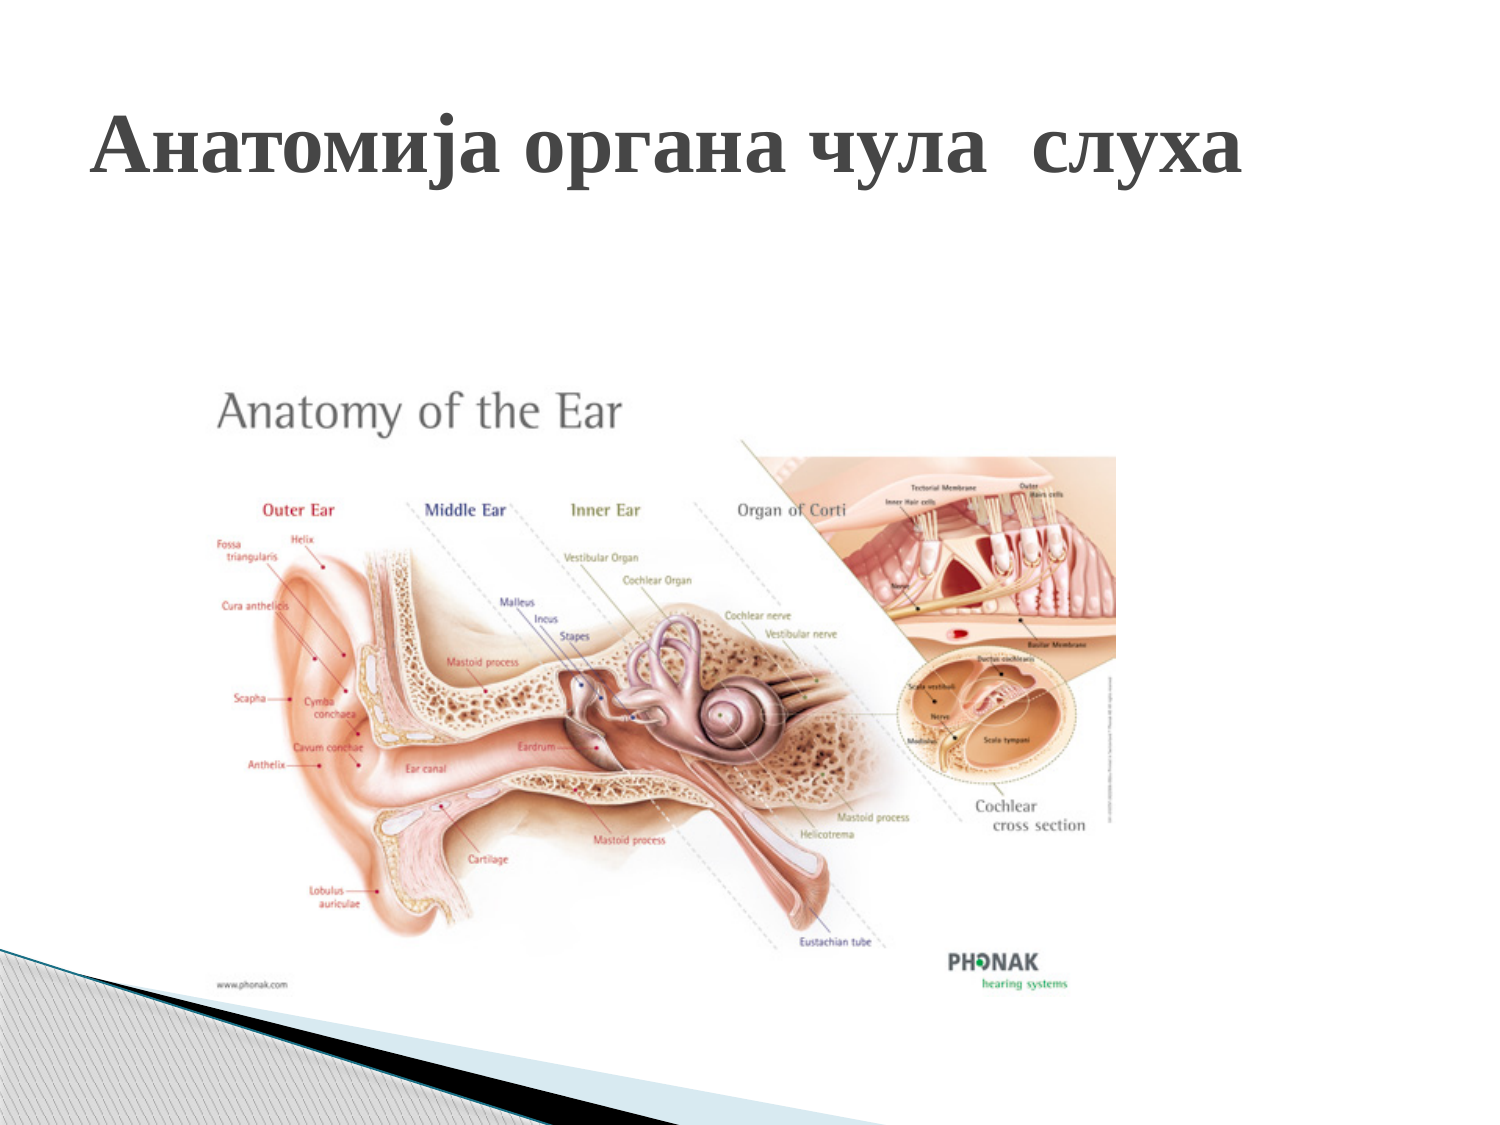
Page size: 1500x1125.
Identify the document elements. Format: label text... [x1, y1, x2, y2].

picture [194, 385, 1116, 997]
title Анатомија органа чула слуха [75, 45, 1425, 233]
